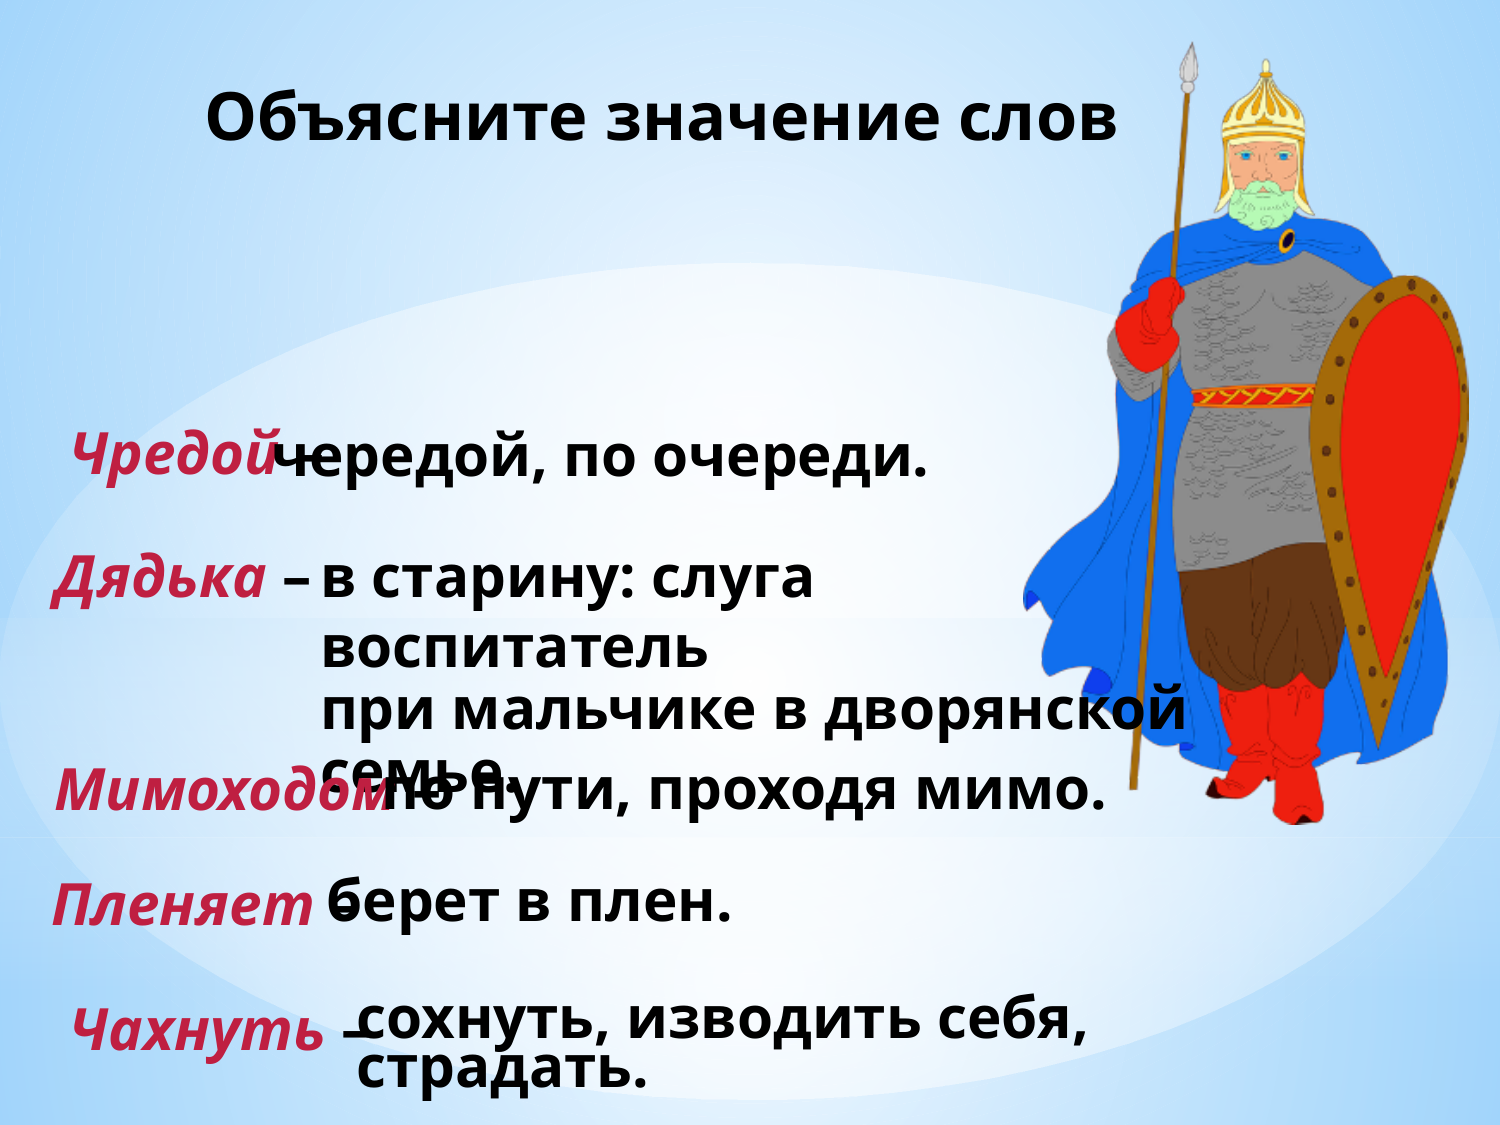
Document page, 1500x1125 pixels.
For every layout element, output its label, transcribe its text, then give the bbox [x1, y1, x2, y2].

text_box в старину: слуга воспитатель при мальчике в дворянской семье. [305, 531, 1016, 757]
text_box Дядька – [40, 531, 305, 617]
text_box Мимоходом – [39, 744, 457, 830]
text_box Чредой – [54, 409, 367, 494]
picture [1022, 40, 1470, 825]
text_box Чахнуть – [54, 984, 432, 1070]
text_box сохнуть, изводить себя, страдать. [341, 992, 1164, 1105]
text_box по пути, проходя мимо. [366, 757, 1018, 829]
text_box чередой, по очереди. [256, 410, 945, 496]
text_box Пленяет – [36, 859, 375, 945]
title Объясните значение слов [66, 66, 1016, 254]
text_box берет в плен. [311, 863, 748, 941]
